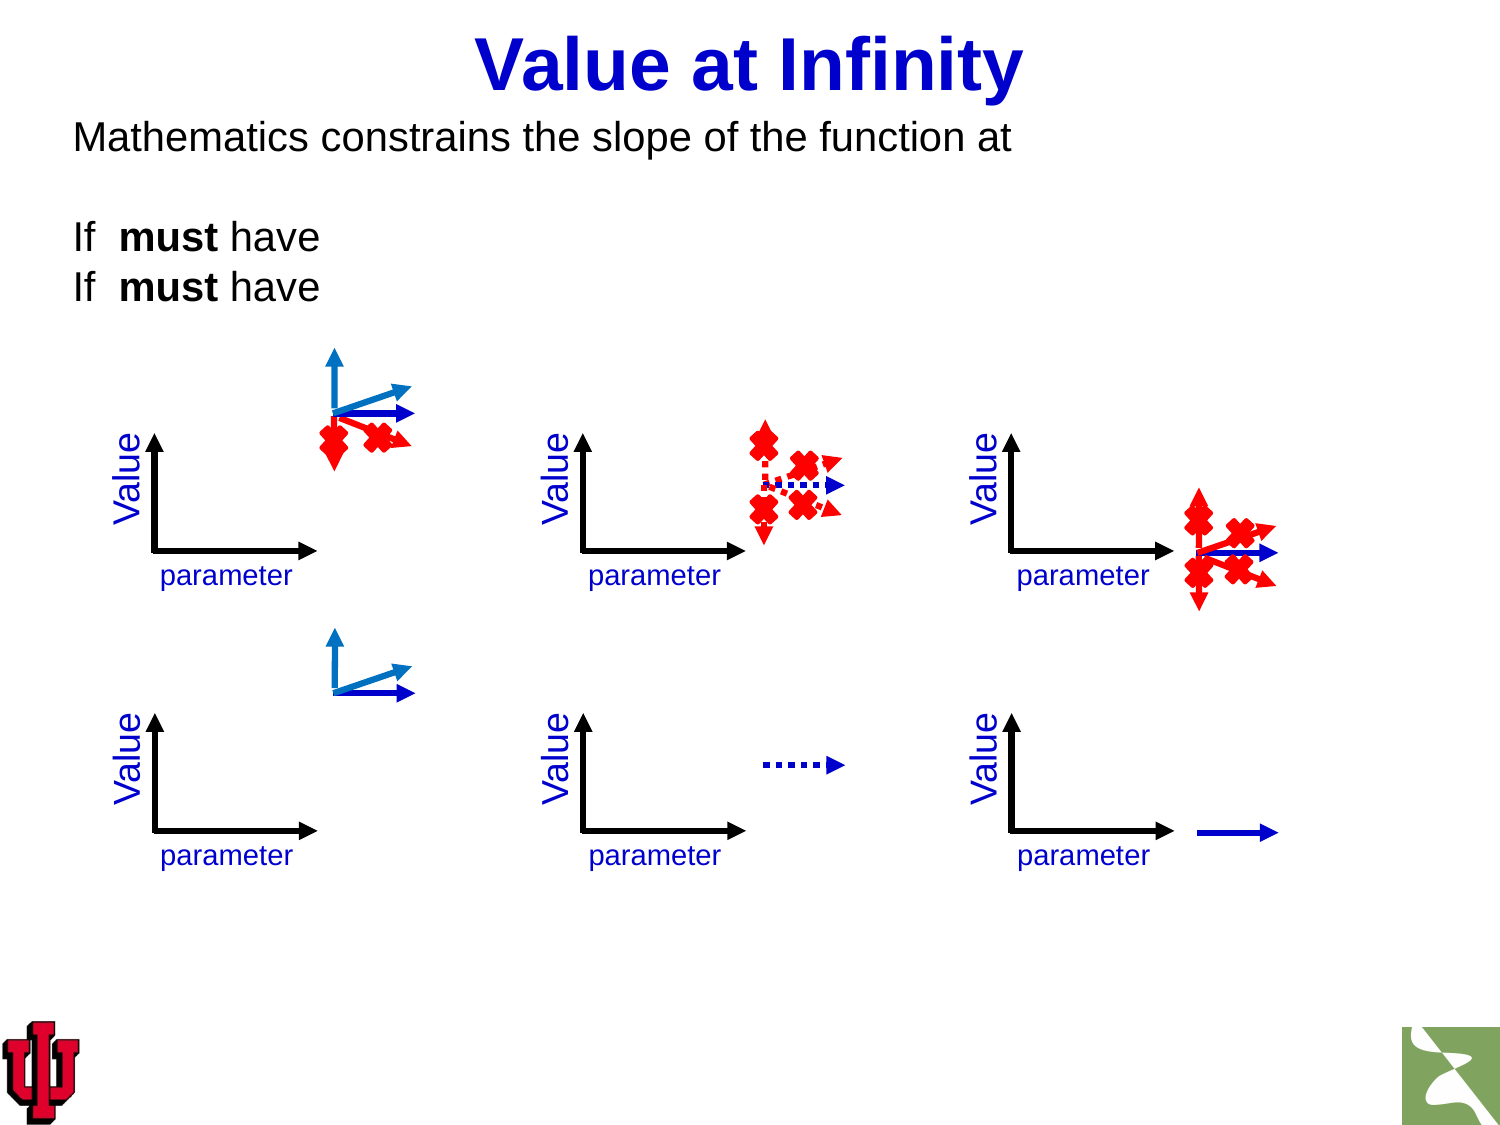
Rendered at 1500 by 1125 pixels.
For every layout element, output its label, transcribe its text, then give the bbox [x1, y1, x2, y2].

picture [0, 1020, 80, 1125]
title Value at Infinity [0, 0, 1500, 130]
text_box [94, 627, 1279, 880]
picture [1402, 1027, 1500, 1125]
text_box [94, 347, 1279, 612]
